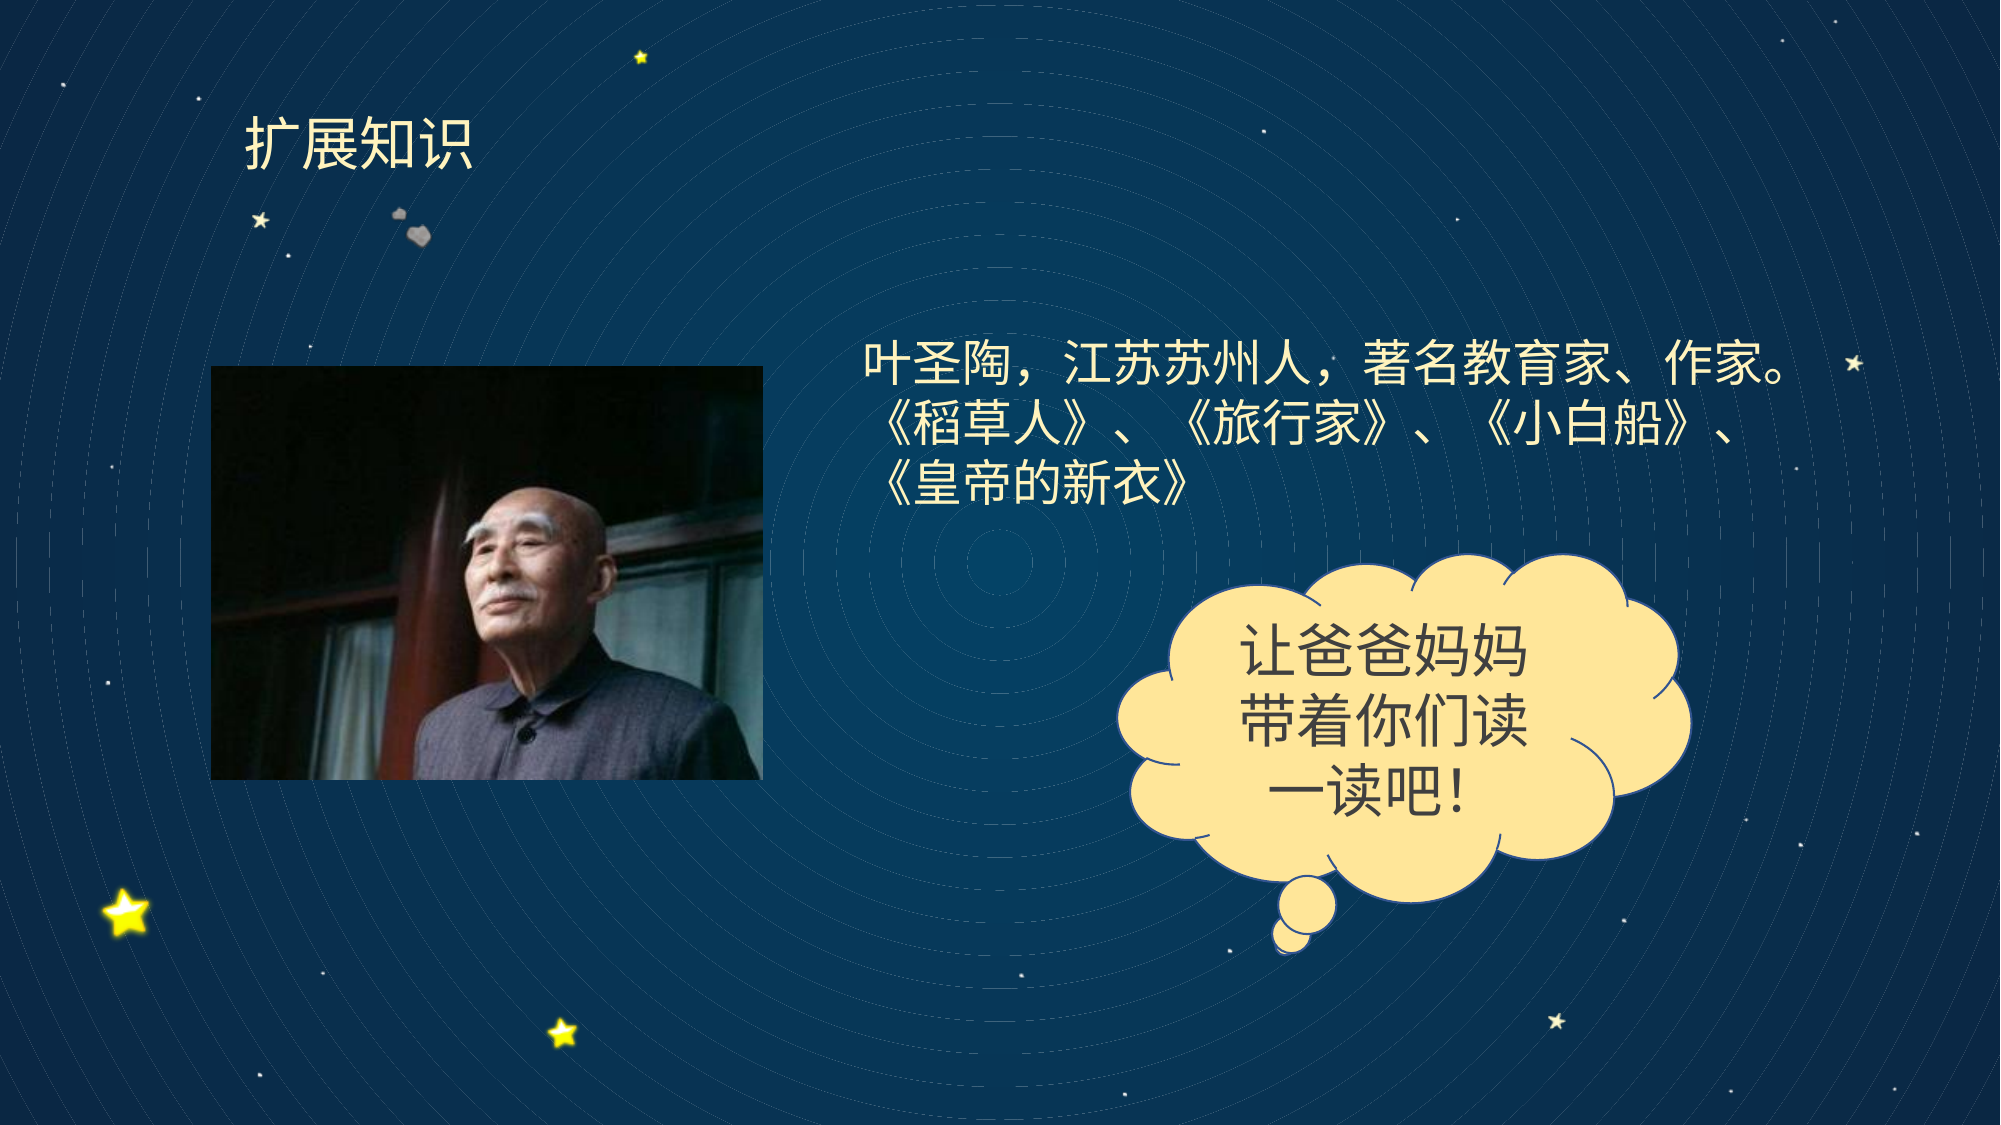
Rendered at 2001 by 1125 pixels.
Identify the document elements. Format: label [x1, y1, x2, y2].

text_box [47, 7, 1933, 1109]
text_box [0, 0, 2000, 1125]
picture [211, 366, 763, 780]
